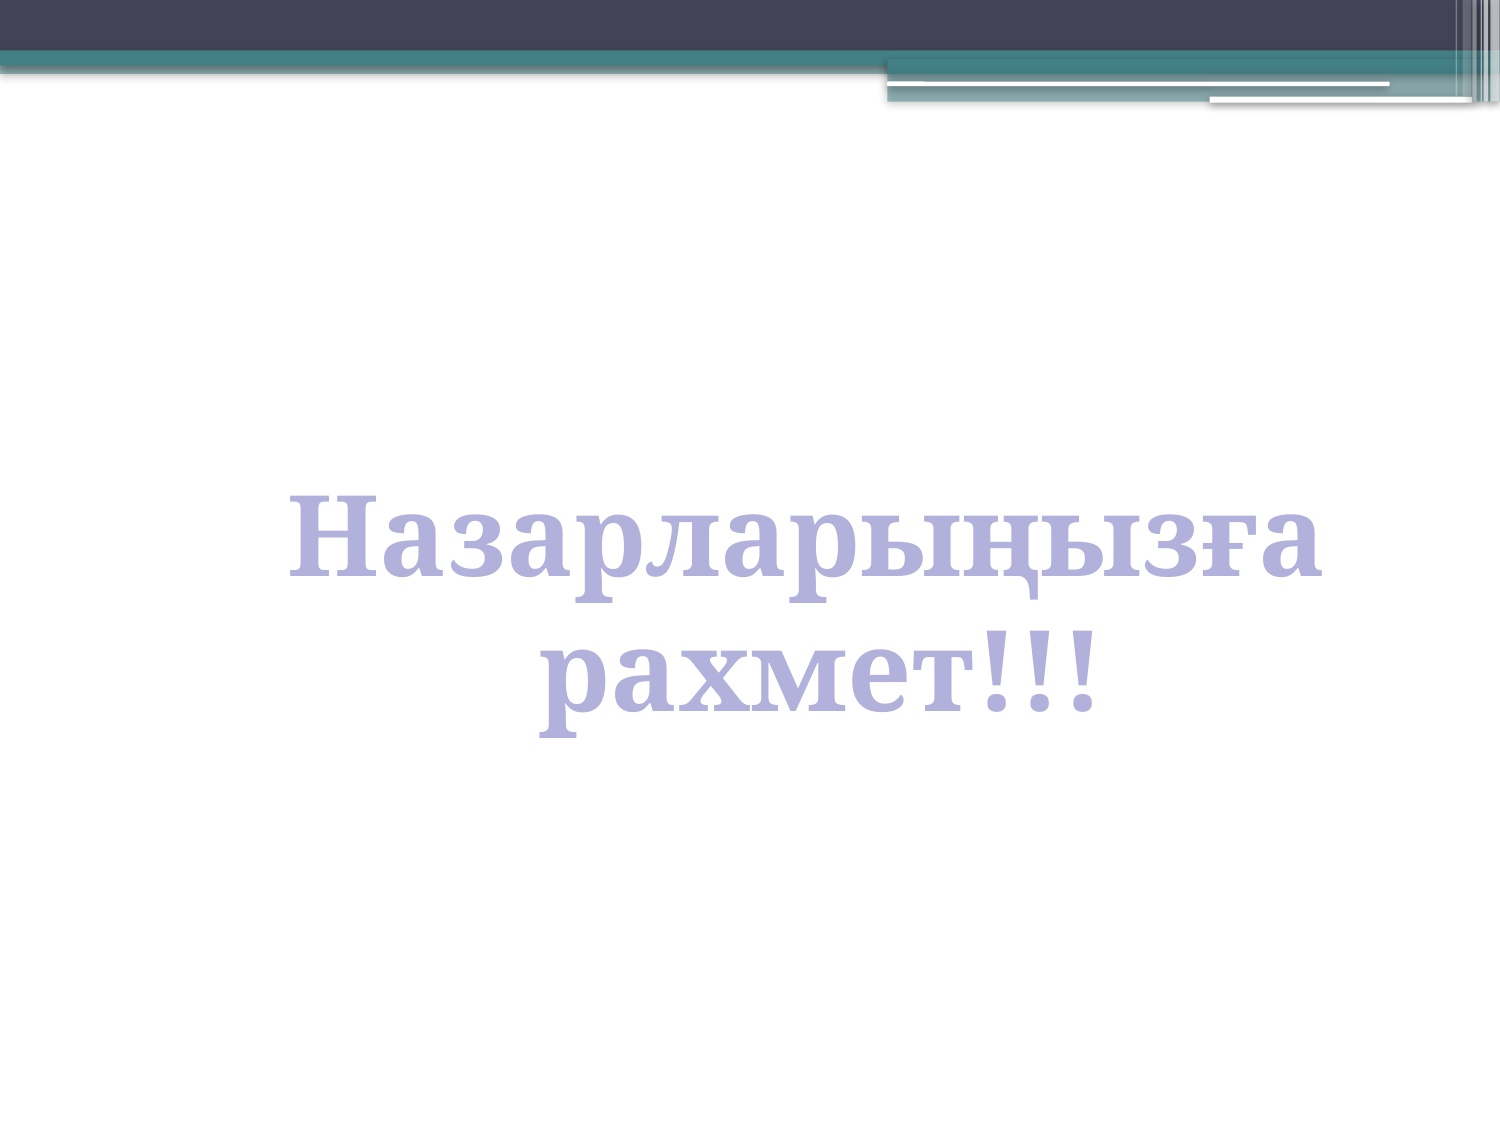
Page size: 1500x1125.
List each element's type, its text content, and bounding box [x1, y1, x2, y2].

text_box Назарларыңызға рахмет!!! [272, 456, 1371, 742]
